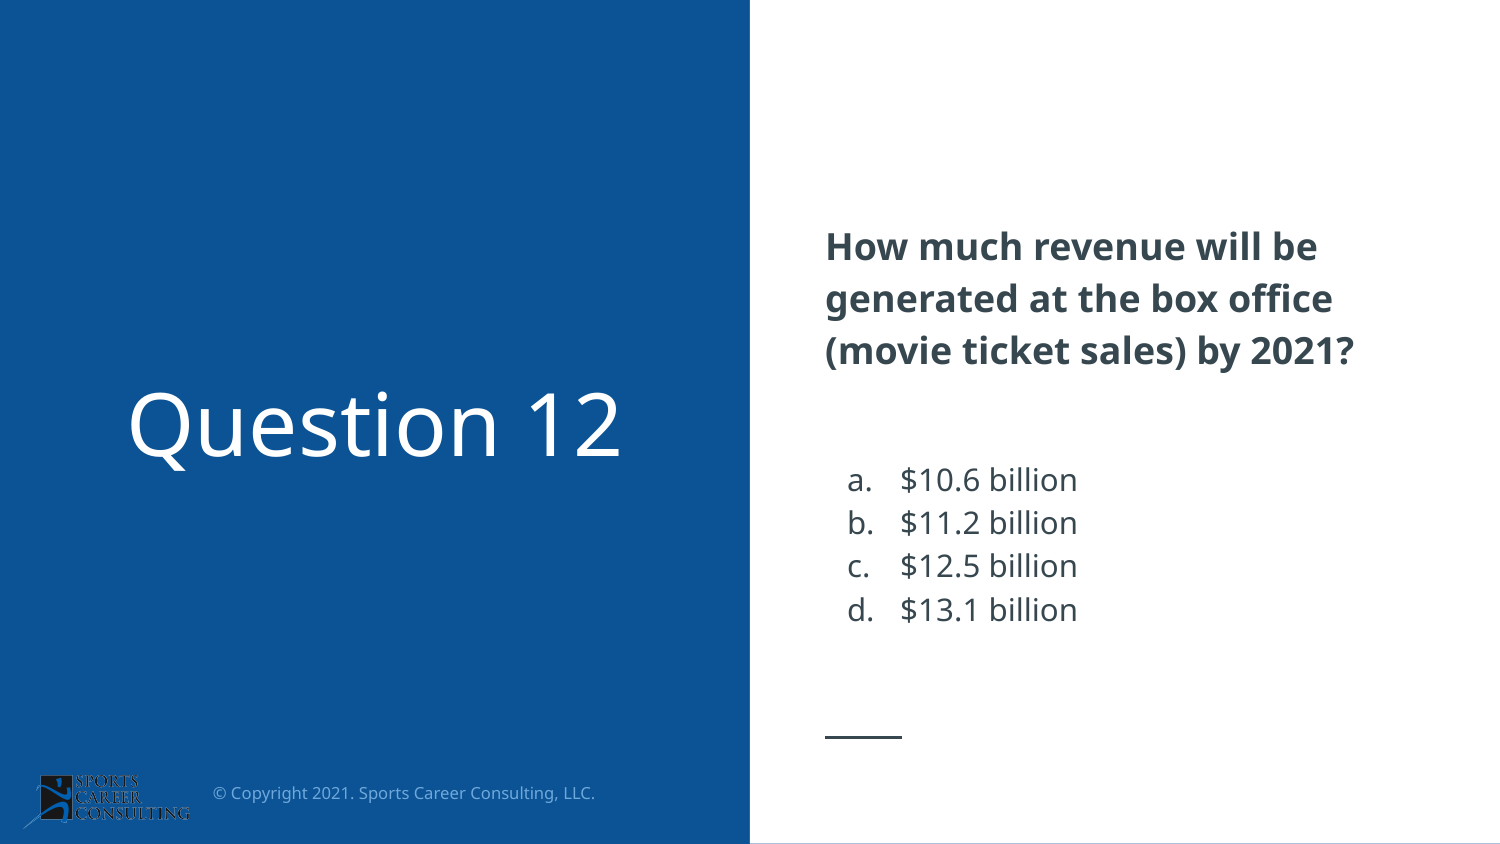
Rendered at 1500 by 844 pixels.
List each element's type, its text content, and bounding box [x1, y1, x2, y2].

picture [22, 774, 190, 829]
title Question 12 [43, 298, 708, 546]
text_box © Copyright 2021. Sports Career Consulting, LLC. [197, 767, 750, 838]
list How much revenue will be generated at the box office (movie ticket sales) by 2021? $10.6 billion $11.2 billion $12.5 billion $13.1 billion [810, 118, 1455, 725]
